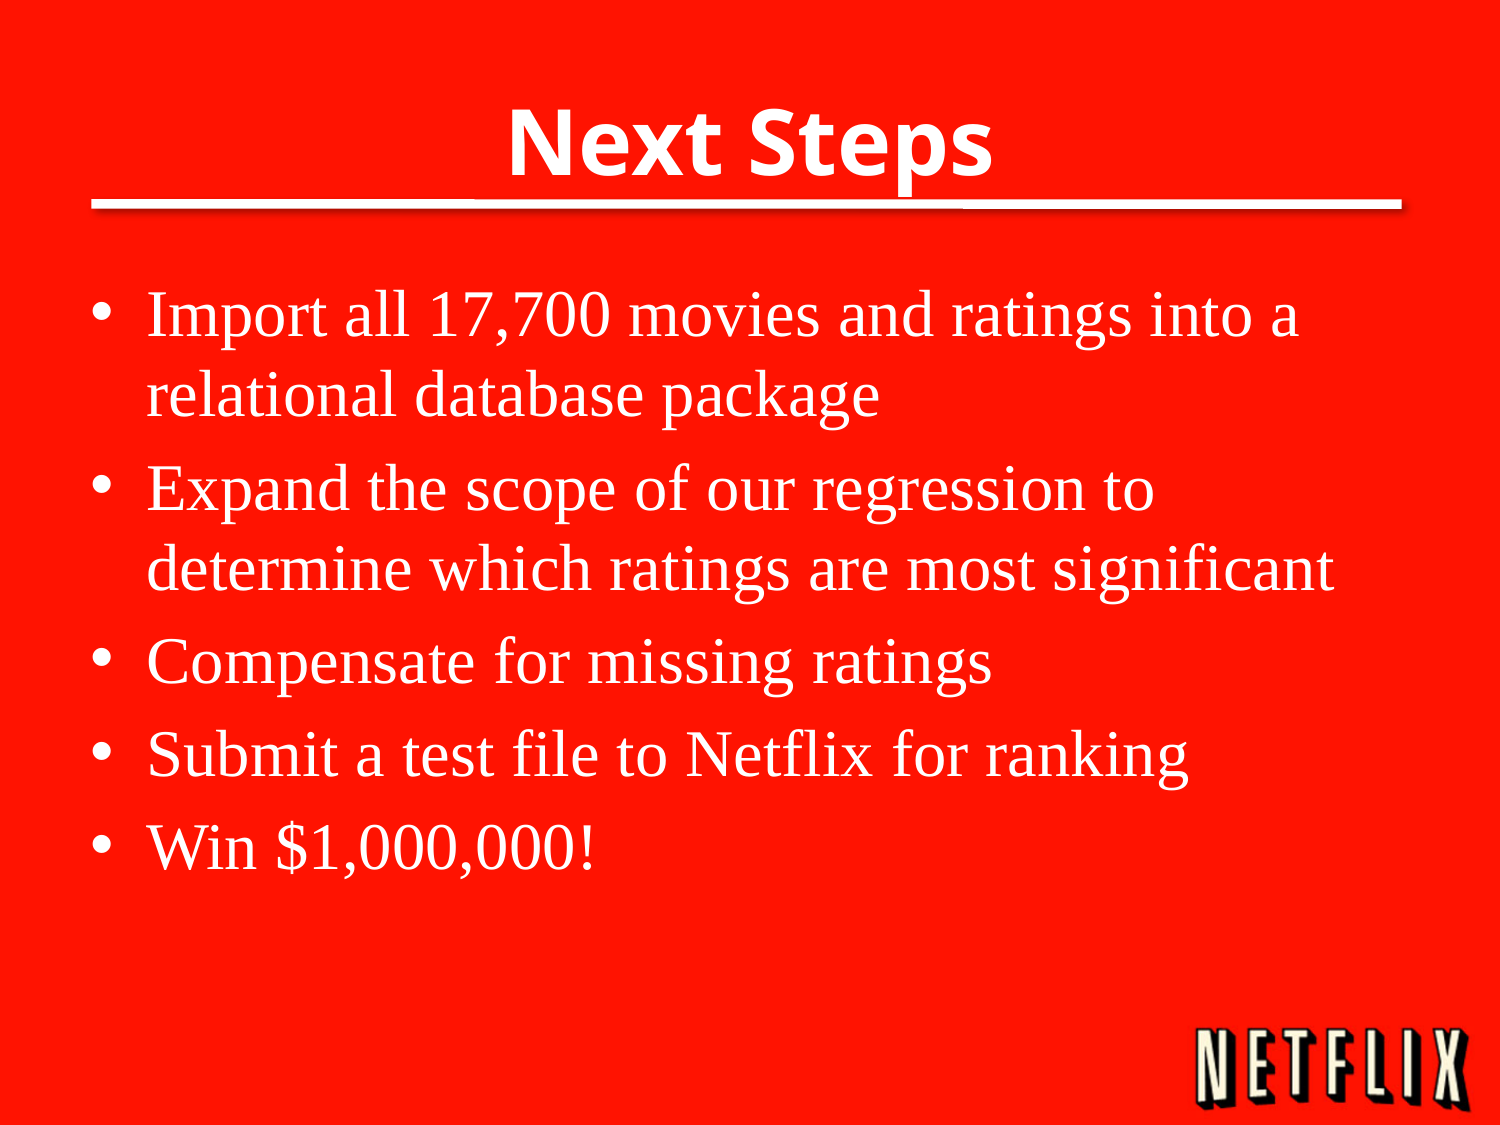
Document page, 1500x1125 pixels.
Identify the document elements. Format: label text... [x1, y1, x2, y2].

title Next Steps [75, 45, 1425, 233]
picture [1162, 1012, 1500, 1125]
list Import all 17,700 movies and ratings into a relational database package Expand the scope of our regression to determine which ratings are most significant Compensate for missing ratings Submit a test file to Netflix for ranking Win $1,000,000! [75, 262, 1425, 1005]
